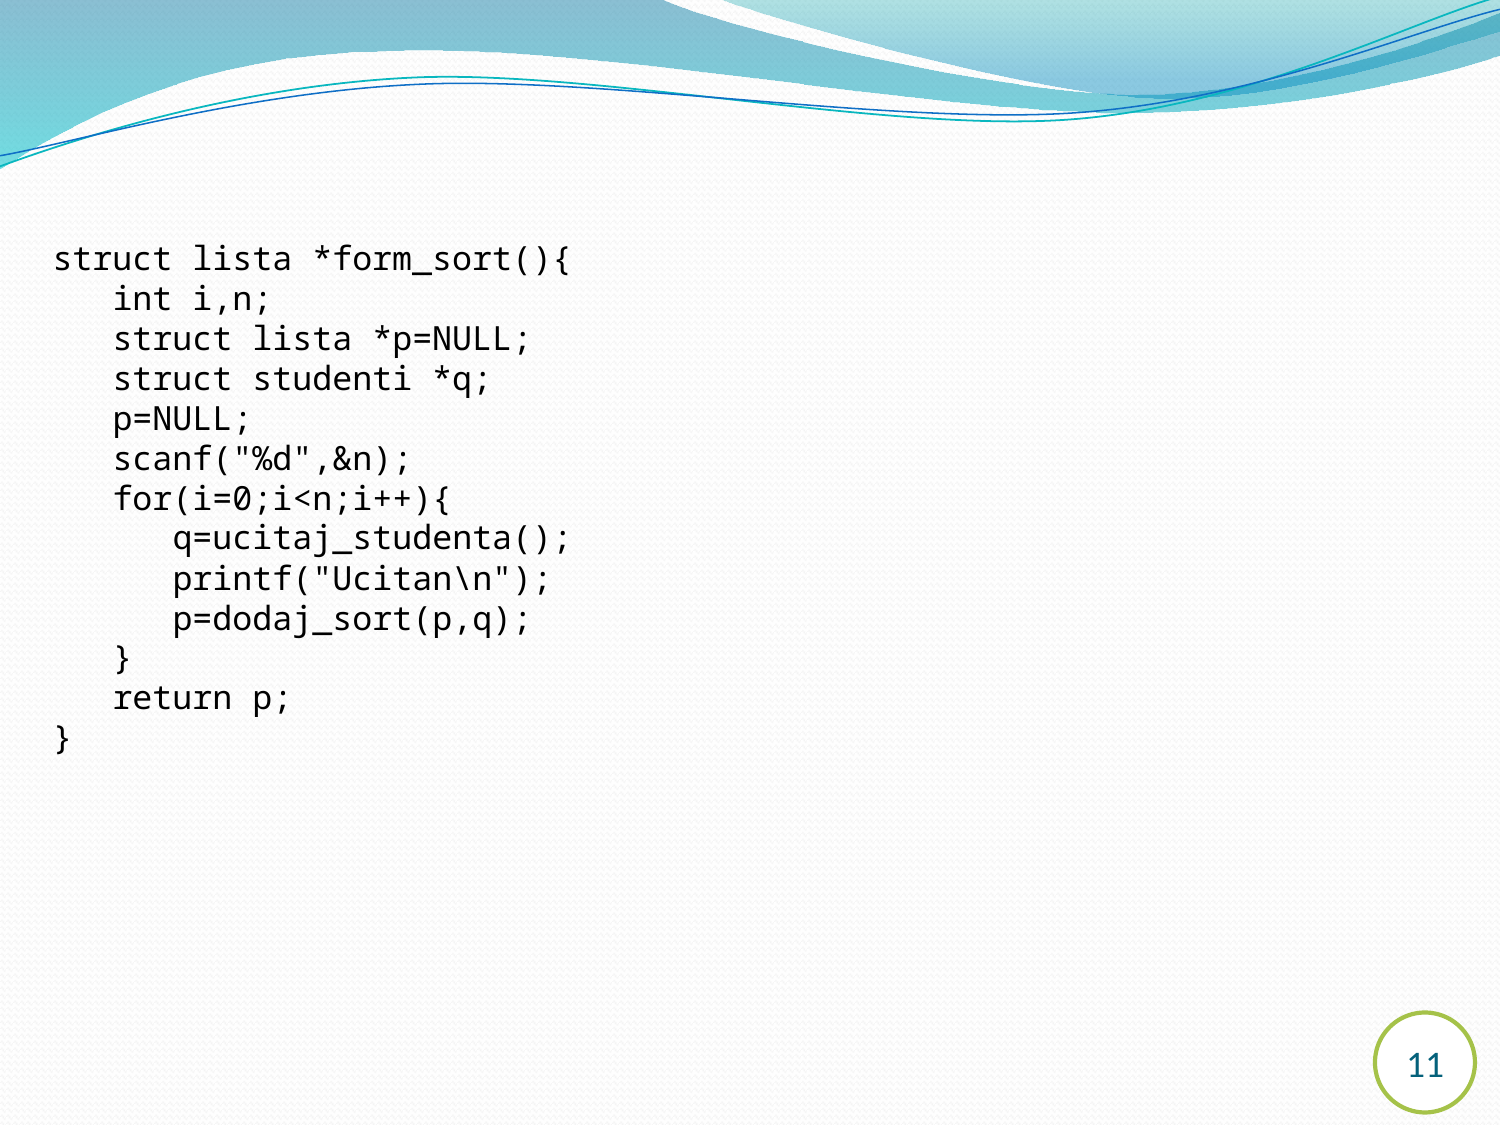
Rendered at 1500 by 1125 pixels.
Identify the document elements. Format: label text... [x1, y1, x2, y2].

text_box struct lista *form_sort(){ int i,n; struct lista *p=NULL; struct studenti *q; p=NULL; scanf("%d",&n); for(i=0;i<n;i++){ q=ucitaj_studenta(); printf("Ucitan\n"); p=dodaj_sort(p,q); } return p; } [37, 149, 1463, 1100]
text_box 11 [1372, 1010, 1478, 1115]
